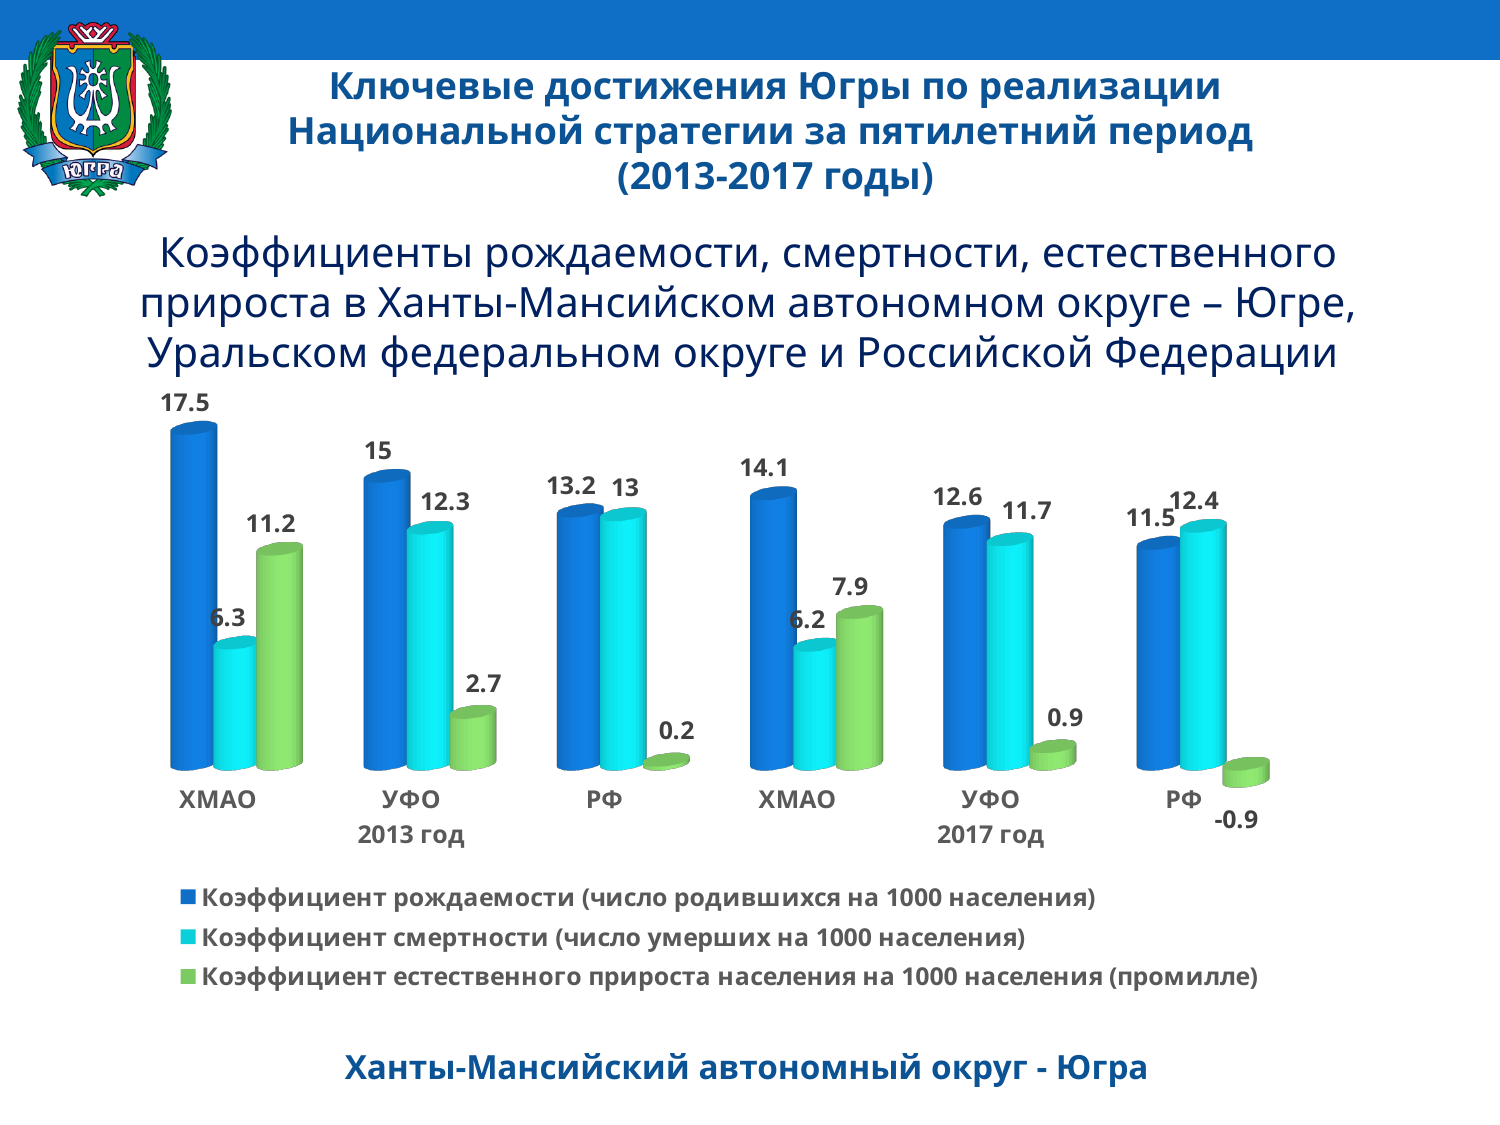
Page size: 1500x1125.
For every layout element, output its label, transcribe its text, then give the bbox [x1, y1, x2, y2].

picture [17, 19, 172, 198]
text_box Ханты-Мансийский автономный округ - Югра [330, 1038, 1165, 1094]
chart [94, 385, 1346, 1000]
text_box Ключевые достижения Югры по реализации Национальной стратегии за пятилетний период (2013-2017 годы) [176, 54, 1388, 205]
text_box Коэффициенты рождаемости, смертности, естественного прироста в Ханты-Мансийском автономном округе – Югре, Уральском федеральном округе и Российской Федерации [88, 218, 1408, 384]
